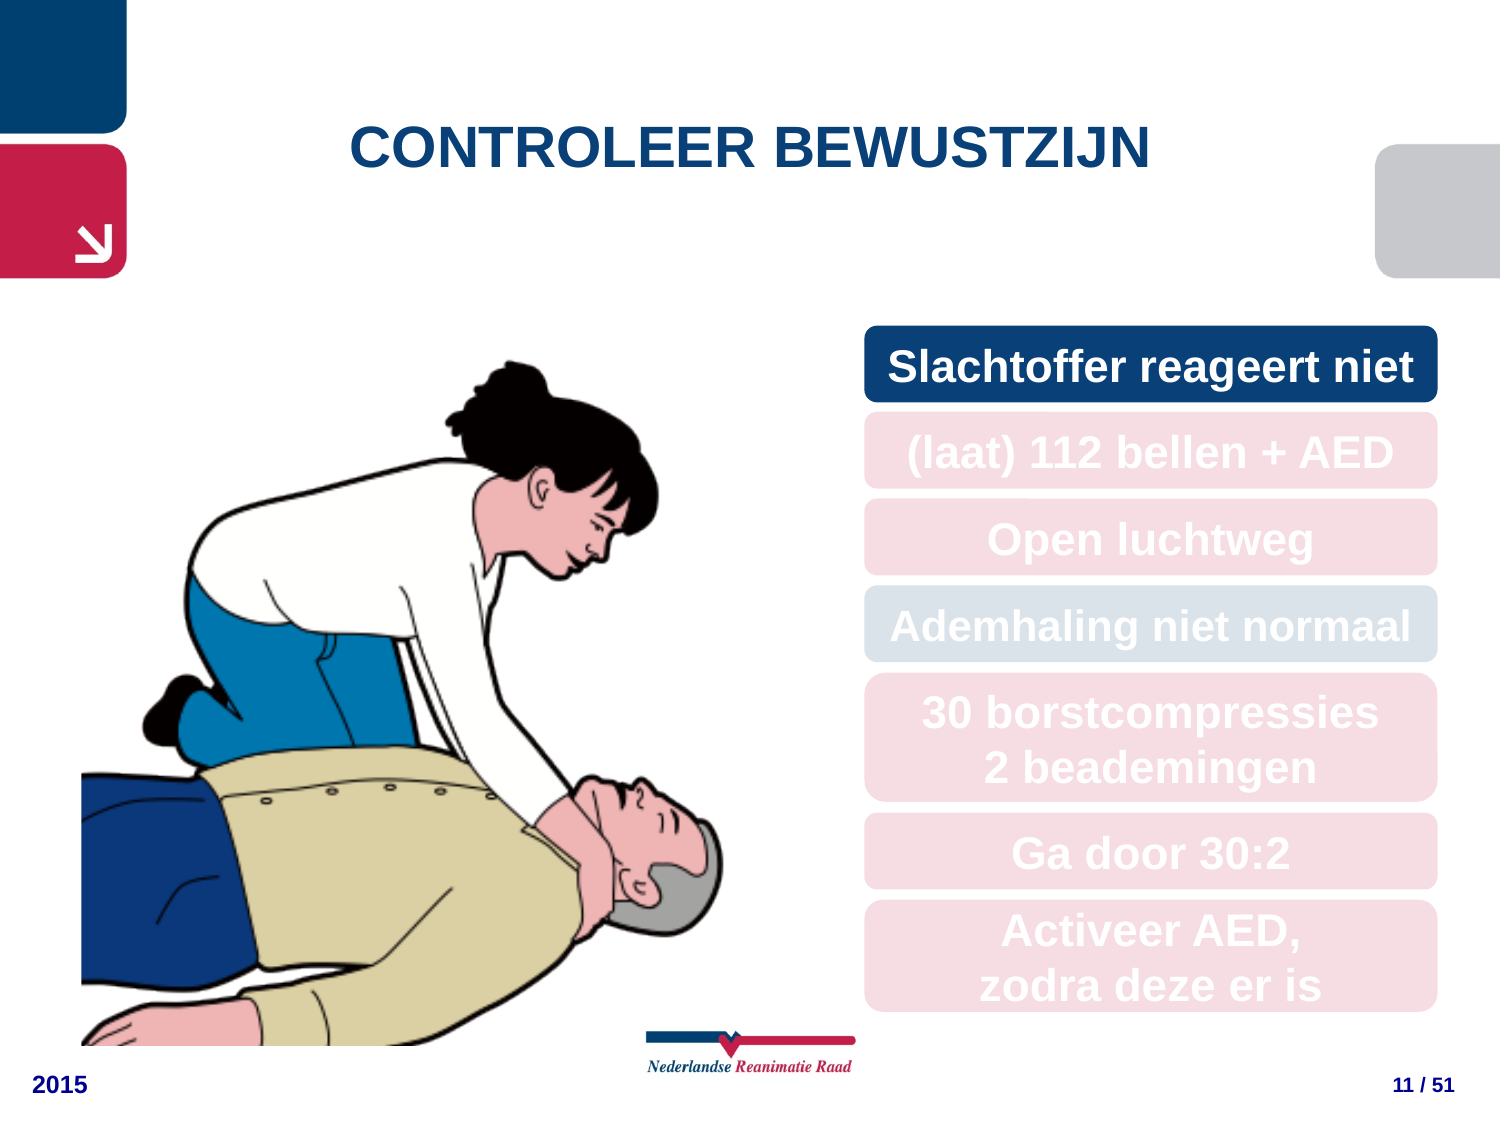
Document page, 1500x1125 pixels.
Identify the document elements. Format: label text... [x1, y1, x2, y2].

text_box Activeer AED, zodra deze er is [862, 897, 1440, 1015]
text_box 30 borstcompressies 2 beademingen [862, 670, 1440, 805]
text_box Ademhaling niet normaal [862, 583, 1440, 665]
text_box Ga door 30:2 [862, 810, 1440, 892]
text_box Slachtoffer reageert niet [862, 323, 1440, 405]
text_box CONTROLEER BEWUSTZIJN [33, 101, 1468, 177]
text_box (laat) 112 bellen + AED [862, 409, 1440, 491]
picture [0, 0, 1500, 1125]
text_box Open luchtweg [862, 496, 1440, 578]
